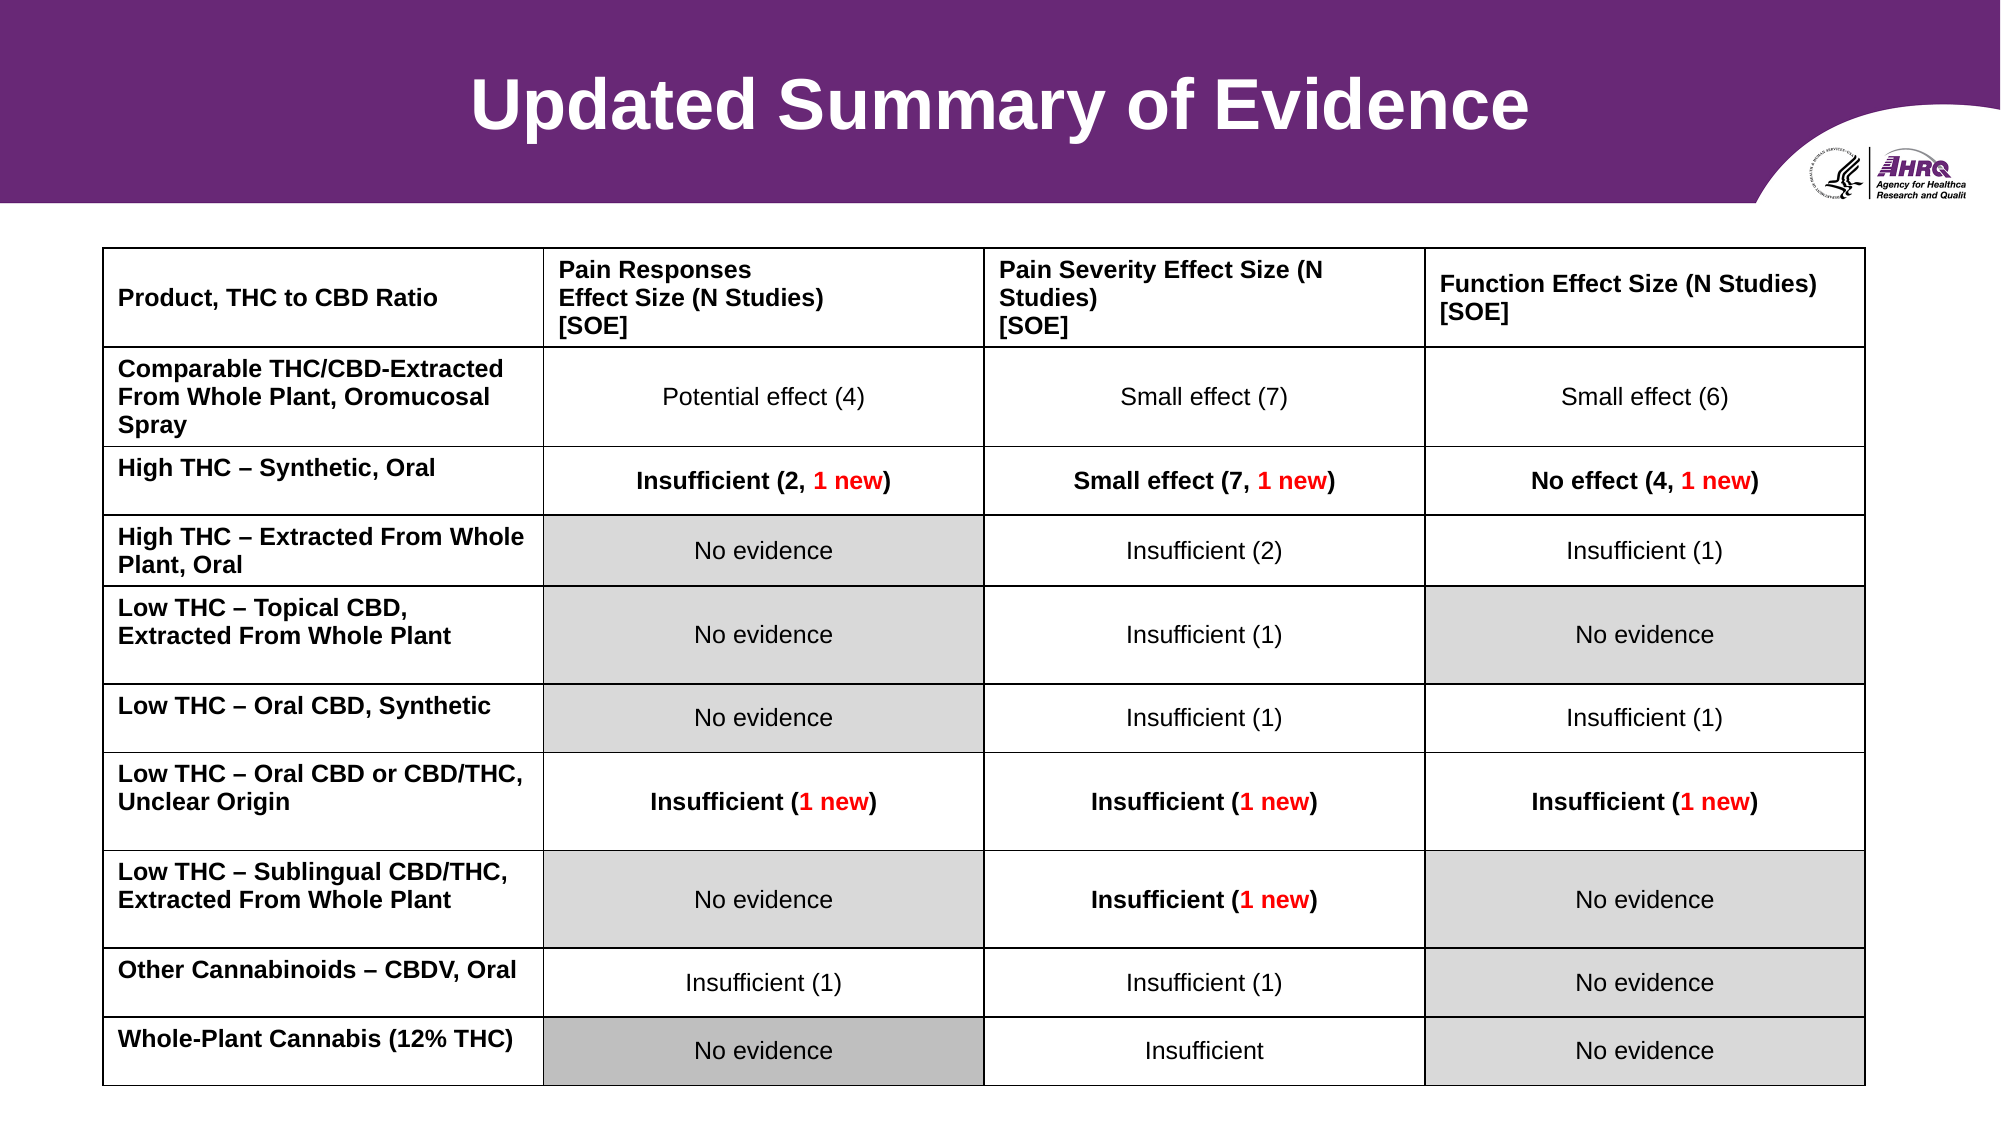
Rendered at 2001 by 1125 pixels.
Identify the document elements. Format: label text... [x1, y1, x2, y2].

table_cell Insufficient (2, 1 new) [544, 447, 983, 514]
table_cell Small effect (7) [985, 348, 1424, 446]
title Updated Summary of Evidence [275, 50, 1725, 152]
table_cell Potential effect (4) [544, 348, 983, 446]
table_cell Low THC – Oral CBD, Synthetic [104, 685, 543, 752]
table_header Function Effect Size (N Studies) [SOE] [1426, 249, 1864, 346]
table_header Pain Responses Effect Size (N Studies) [SOE] [544, 249, 983, 346]
table_cell Insufficient (1) [1426, 516, 1864, 585]
table_header Pain Severity Effect Size (N Studies) [SOE] [985, 249, 1424, 346]
table_cell Small effect (6) [1426, 348, 1864, 446]
table_cell Insufficient (1 new) [544, 753, 983, 850]
table_cell Insufficient (1) [985, 949, 1424, 1016]
table_cell Low THC – Topical CBD, Extracted From Whole Plant [104, 587, 543, 683]
table_cell Low THC – Oral CBD or CBD/THC, Unclear Origin [104, 753, 543, 850]
table_cell No evidence [544, 516, 983, 585]
table_cell Insufficient (1 new) [1426, 753, 1864, 850]
table_cell Insufficient (1 new) [985, 753, 1424, 850]
table_cell High THC – Extracted From Whole Plant, Oral [104, 516, 543, 585]
table_cell No evidence [1426, 587, 1864, 683]
table_cell No evidence [544, 685, 983, 752]
table_cell No evidence [544, 587, 983, 683]
table_cell Insufficient (1) [985, 587, 1424, 683]
table_cell No evidence [1426, 1018, 1864, 1085]
table_cell Insufficient (1) [544, 949, 983, 1016]
table_cell Whole-Plant Cannabis (12% THC) [104, 1018, 543, 1085]
table_cell Comparable THC/CBD-Extracted From Whole Plant, Oromucosal Spray [104, 348, 543, 446]
table_cell Insufficient (1 new) [985, 851, 1424, 947]
table_cell Insufficient (1) [985, 685, 1424, 752]
table_cell No evidence [1426, 851, 1864, 947]
table_cell No effect (4, 1 new) [1426, 447, 1864, 514]
table_cell Low THC – Sublingual CBD/THC, Extracted From Whole Plant [104, 851, 543, 947]
table_cell No evidence [544, 851, 983, 947]
picture [0, 0, 2001, 1125]
table_cell No evidence [544, 1018, 983, 1085]
table_cell Insufficient (1) [1426, 685, 1864, 752]
slide_number 29 [1412, 1042, 1863, 1103]
table_cell Insufficient [985, 1018, 1424, 1085]
table_header Product, THC to CBD Ratio [104, 249, 543, 346]
table_cell Insufficient (2) [985, 516, 1424, 585]
table_cell No evidence [1426, 949, 1864, 1016]
table_cell High THC – Synthetic, Oral [104, 447, 543, 514]
table_cell Other Cannabinoids – CBDV, Oral [104, 949, 543, 1016]
table_cell Small effect (7, 1 new) [985, 447, 1424, 514]
